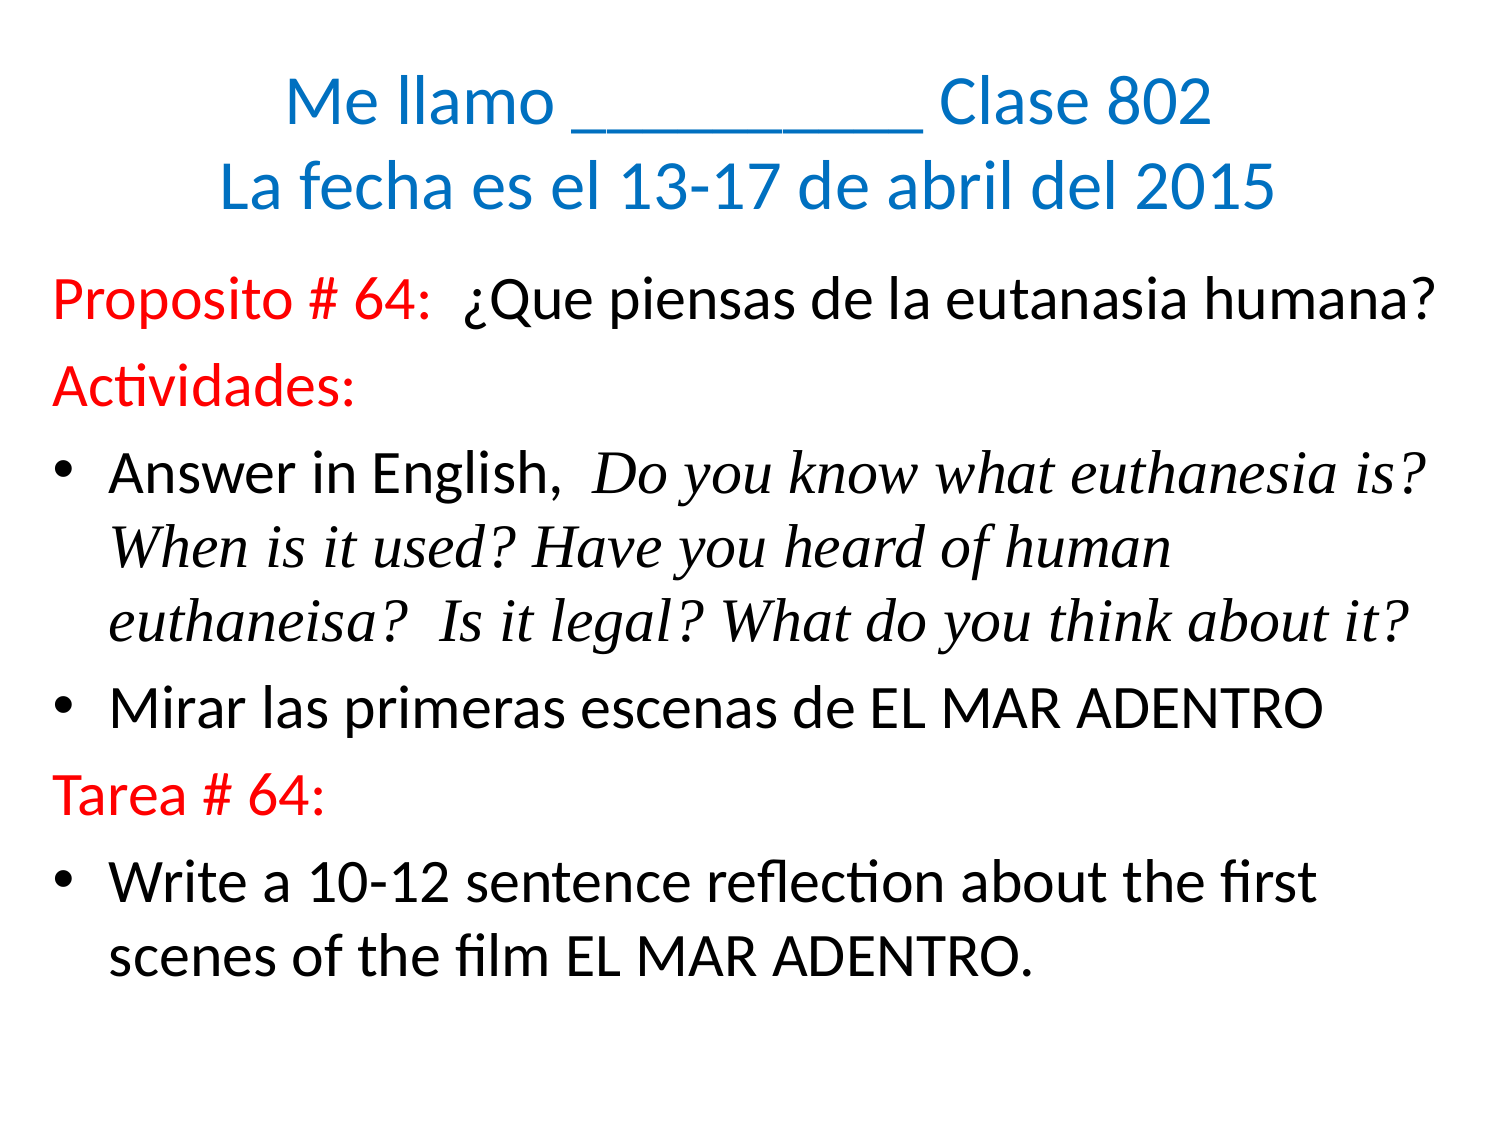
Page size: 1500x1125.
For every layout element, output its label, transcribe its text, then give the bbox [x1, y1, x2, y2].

title Me llamo __________ Clase 802 La fecha es el 13-17 de abril del 2015 [75, 45, 1425, 233]
list Proposito # 64: ¿Que piensas de la eutanasia humana? Actividades: Answer in English, Do you know what euthanesia is? When is it used? Have you heard of human euthaneisa? Is it legal? What do you think about it? Mirar las primeras escenas de EL MAR ADENTRO Tarea # 64: Write a 10-12 sentence reflection about the first scenes of the film EL MAR ADENTRO. [37, 249, 1463, 1088]
